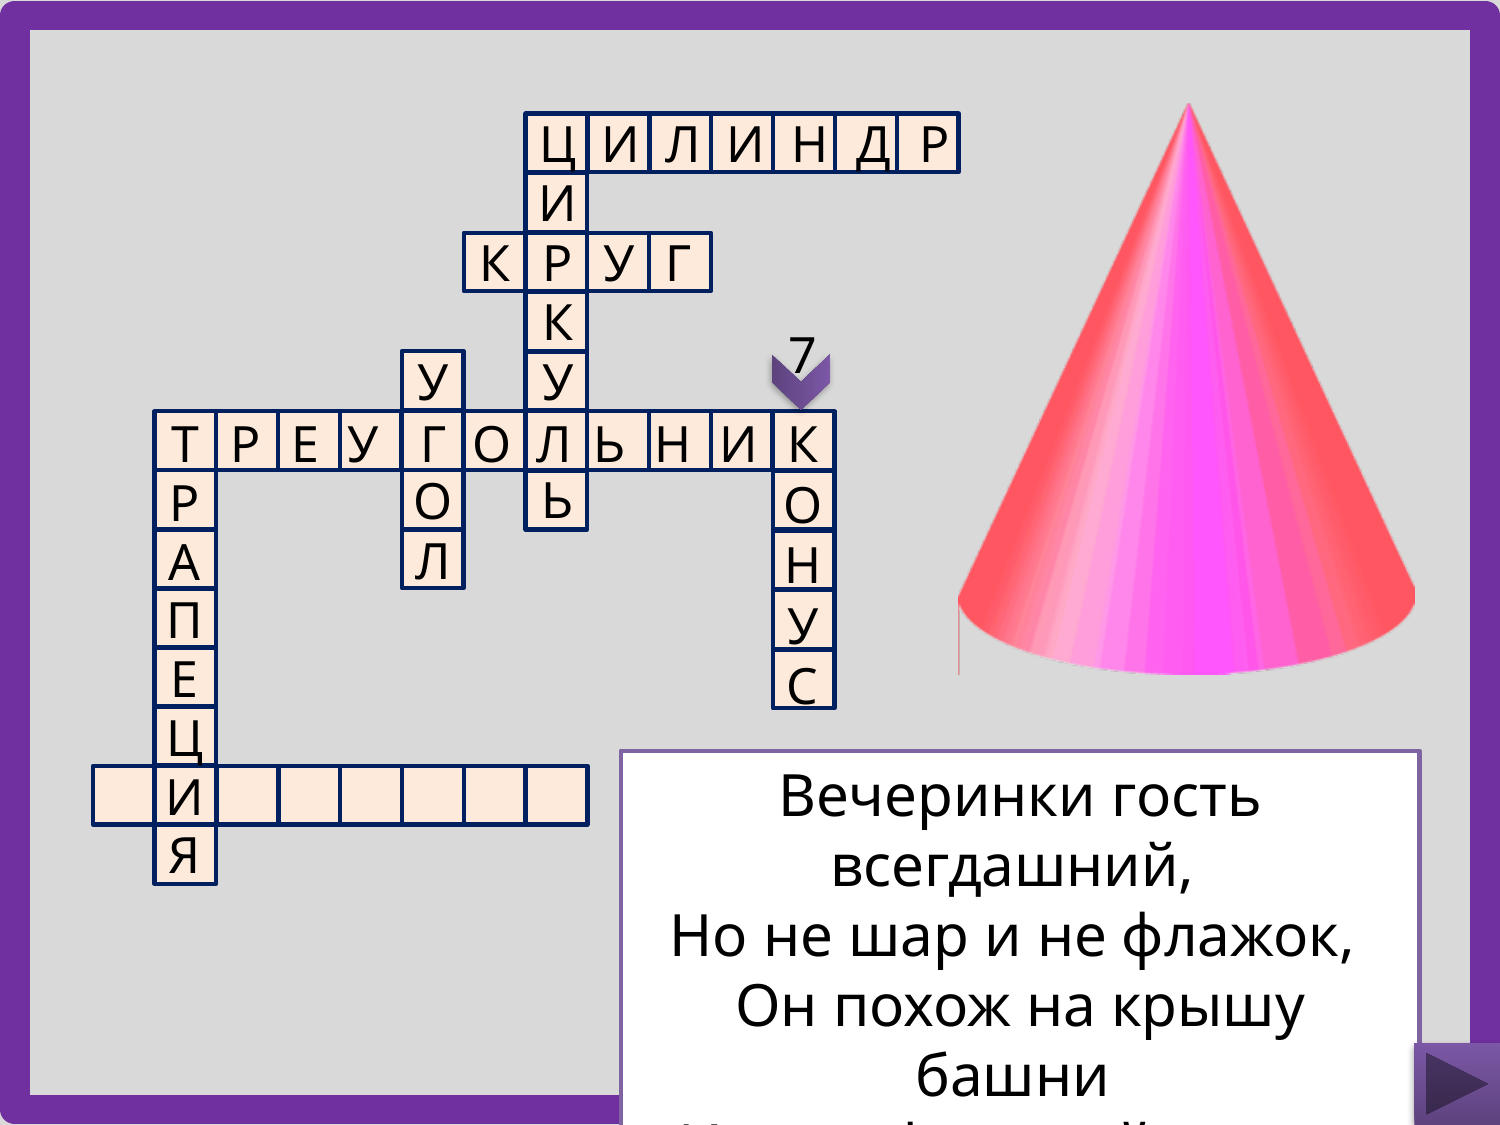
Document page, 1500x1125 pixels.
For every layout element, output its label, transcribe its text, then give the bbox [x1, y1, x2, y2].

text_box И [586, 105, 650, 111]
text_box Н [776, 105, 841, 111]
text_box [1414, 1042, 1500, 1125]
text_box Вечеринки гость всегдашний, Но не шар и не флажок, Он похож на крышу башни И на вафельный рожок. [619, 749, 1422, 1125]
text_box Р [904, 105, 954, 111]
text_box И [712, 105, 776, 111]
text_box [770, 316, 835, 410]
text_box Л [650, 105, 712, 111]
text_box Д [841, 105, 904, 111]
picture [958, 102, 1415, 675]
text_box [92, 113, 959, 884]
text_box Ц [524, 105, 586, 111]
